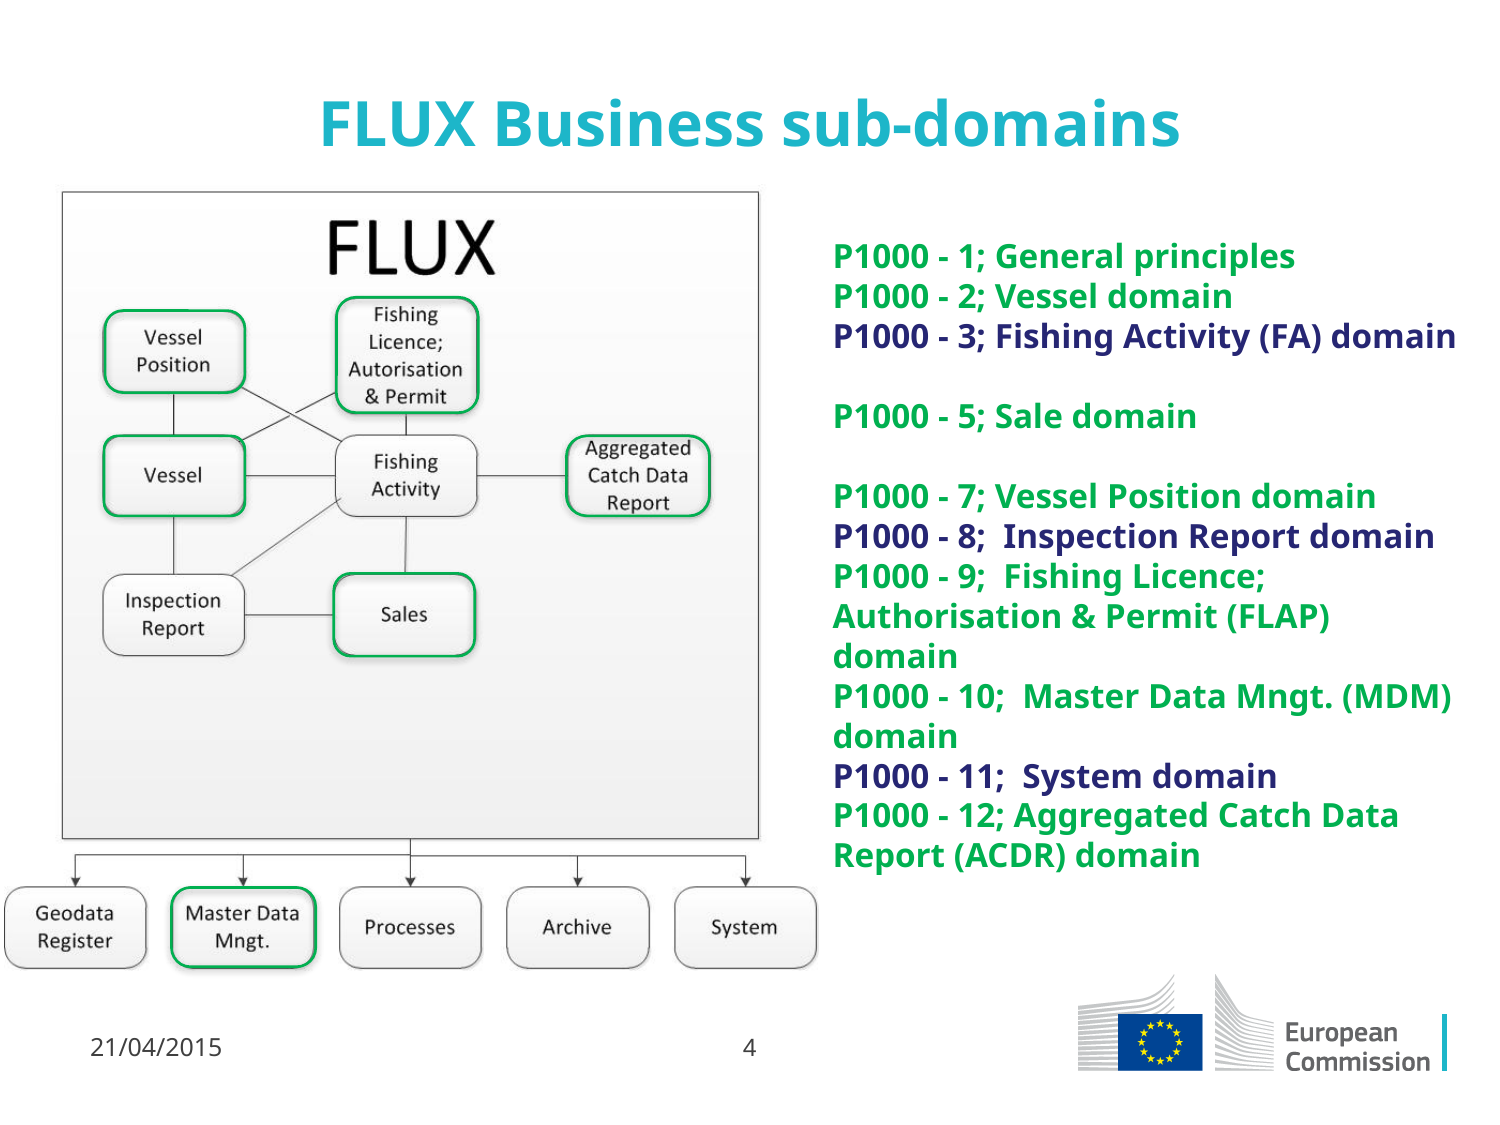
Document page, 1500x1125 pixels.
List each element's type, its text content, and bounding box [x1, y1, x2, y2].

title FLUX Business sub-domains [75, 44, 1425, 199]
picture [4, 184, 819, 971]
slide_number 4 [714, 1024, 786, 1103]
picture [1078, 974, 1447, 1071]
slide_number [74, 1024, 266, 1103]
text_box P1000 - 1; General principles P1000 - 2; Vessel domain P1000 - 3; Fishing Activity (FA) domain P1000 - 5; Sale domain P1000 - 7; Vessel Position domain P1000 - 8; Inspection Report domain P1000 - 9; Fishing Licence; Authorisation & Permit (FLAP) domain P1000 - 10; Master Data Mngt. (MDM) domain P1000 - 11; System domain P1000 - 12; Aggregated Catch Data Report (ACDR) domain [822, 228, 1477, 883]
